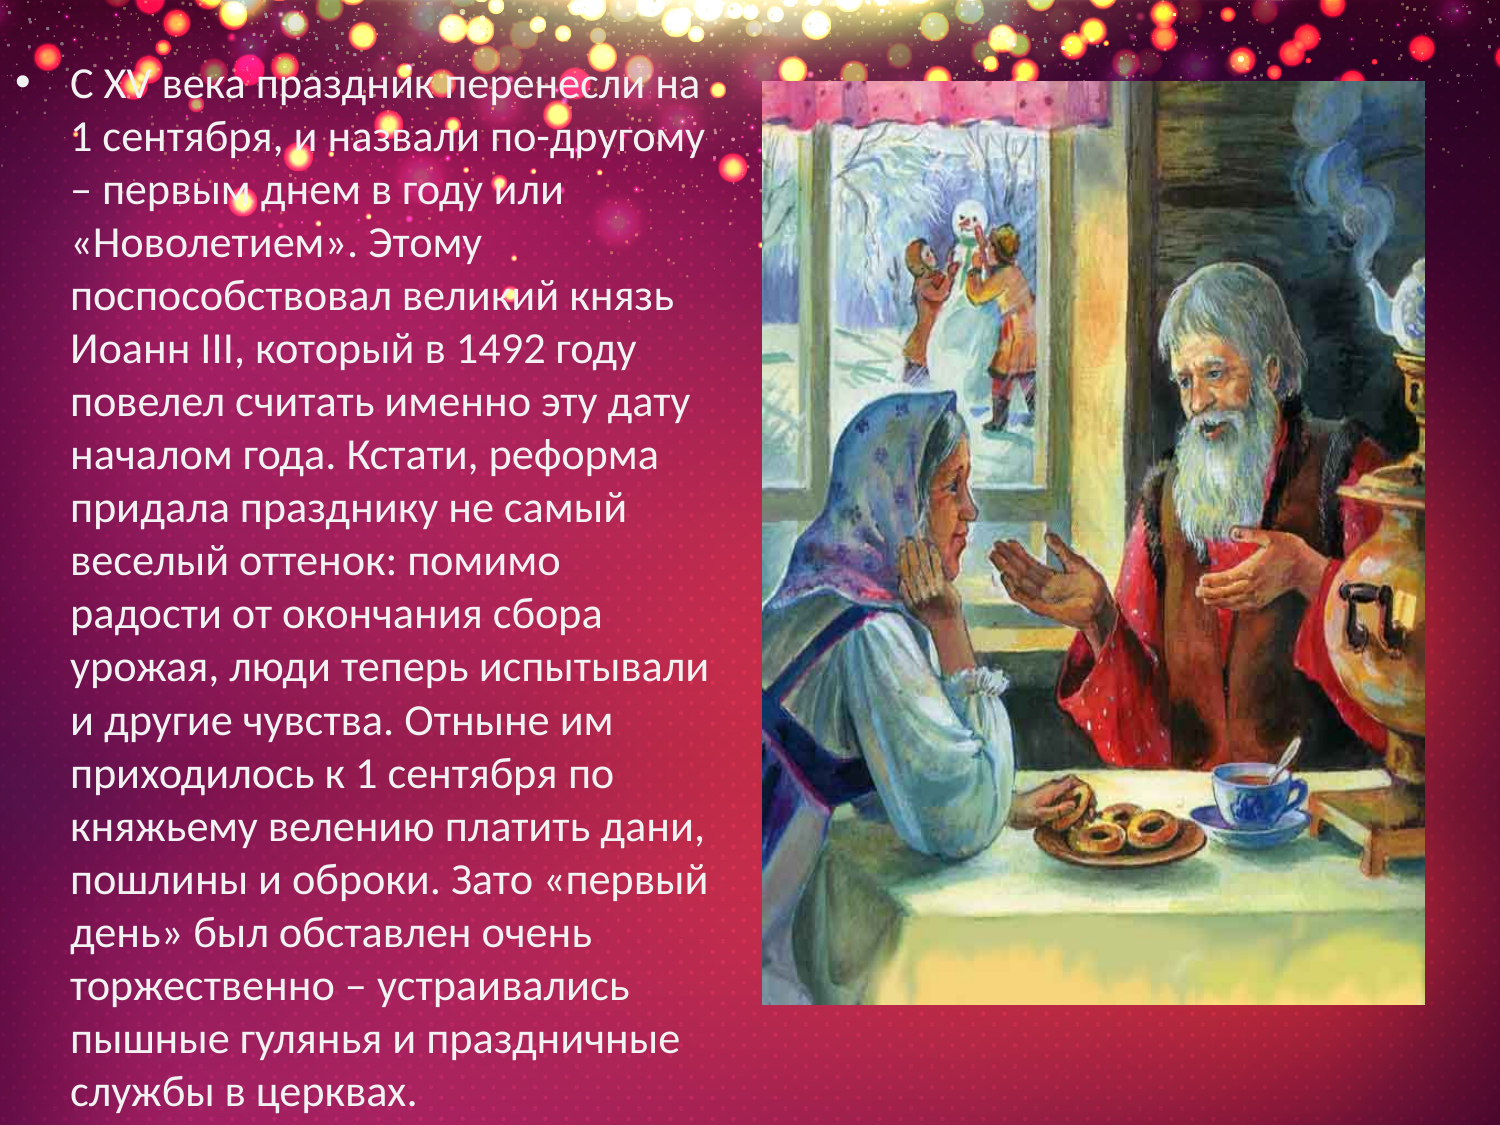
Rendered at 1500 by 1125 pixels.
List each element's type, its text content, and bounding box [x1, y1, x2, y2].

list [762, 81, 1426, 1005]
picture [0, 0, 1500, 1125]
list С XV века праздник перенесли на 1 сентября, и назвали по-другому – первым днем в году или «Новолетием». Этому поспособствовал великий князь Иоанн III, который в 1492 году повелел считать именно эту дату началом года. Кстати, реформа придала празднику не самый веселый оттенок: помимо радости от окончания сбора урожая, люди теперь испытывали и другие чувства. Отныне им приходилось к 1 сентября по княжьему велению платить дани, пошлины и оброки. Зато «первый день» был обставлен очень торжественно – устраивались пышные гулянья и праздничные службы в церквах. [0, 46, 738, 1125]
